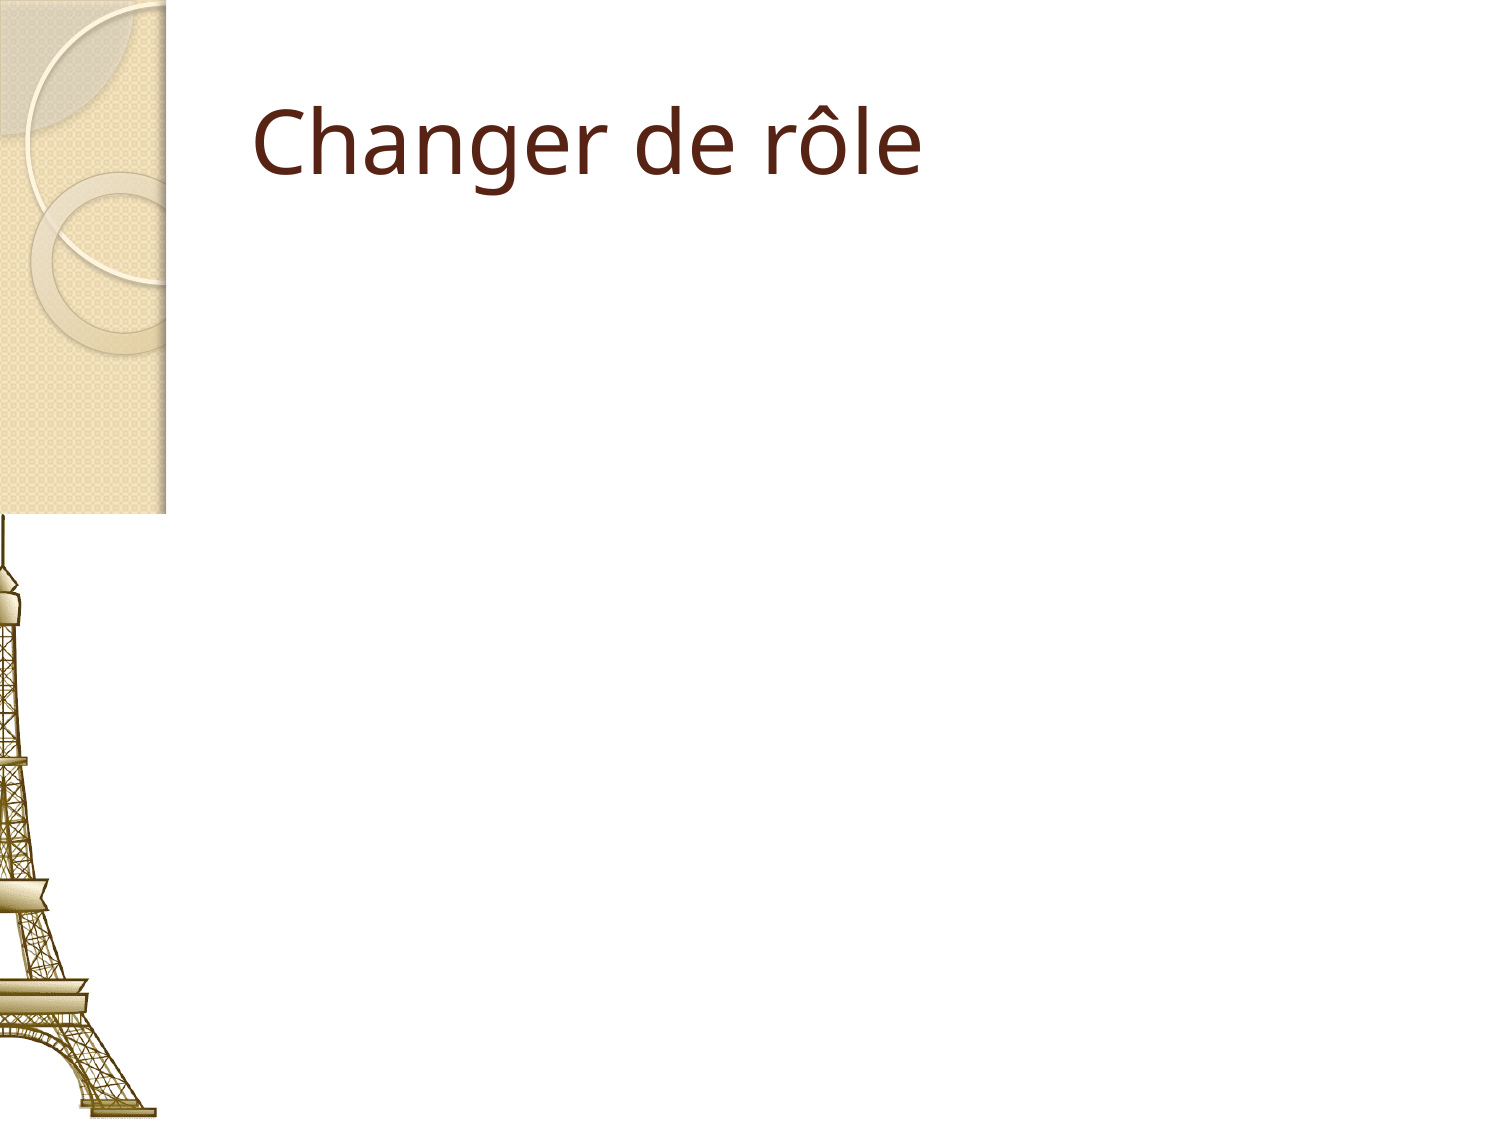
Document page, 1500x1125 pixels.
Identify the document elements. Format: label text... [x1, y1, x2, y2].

picture [0, 514, 167, 1125]
title Changer de rôle [235, 45, 1466, 233]
